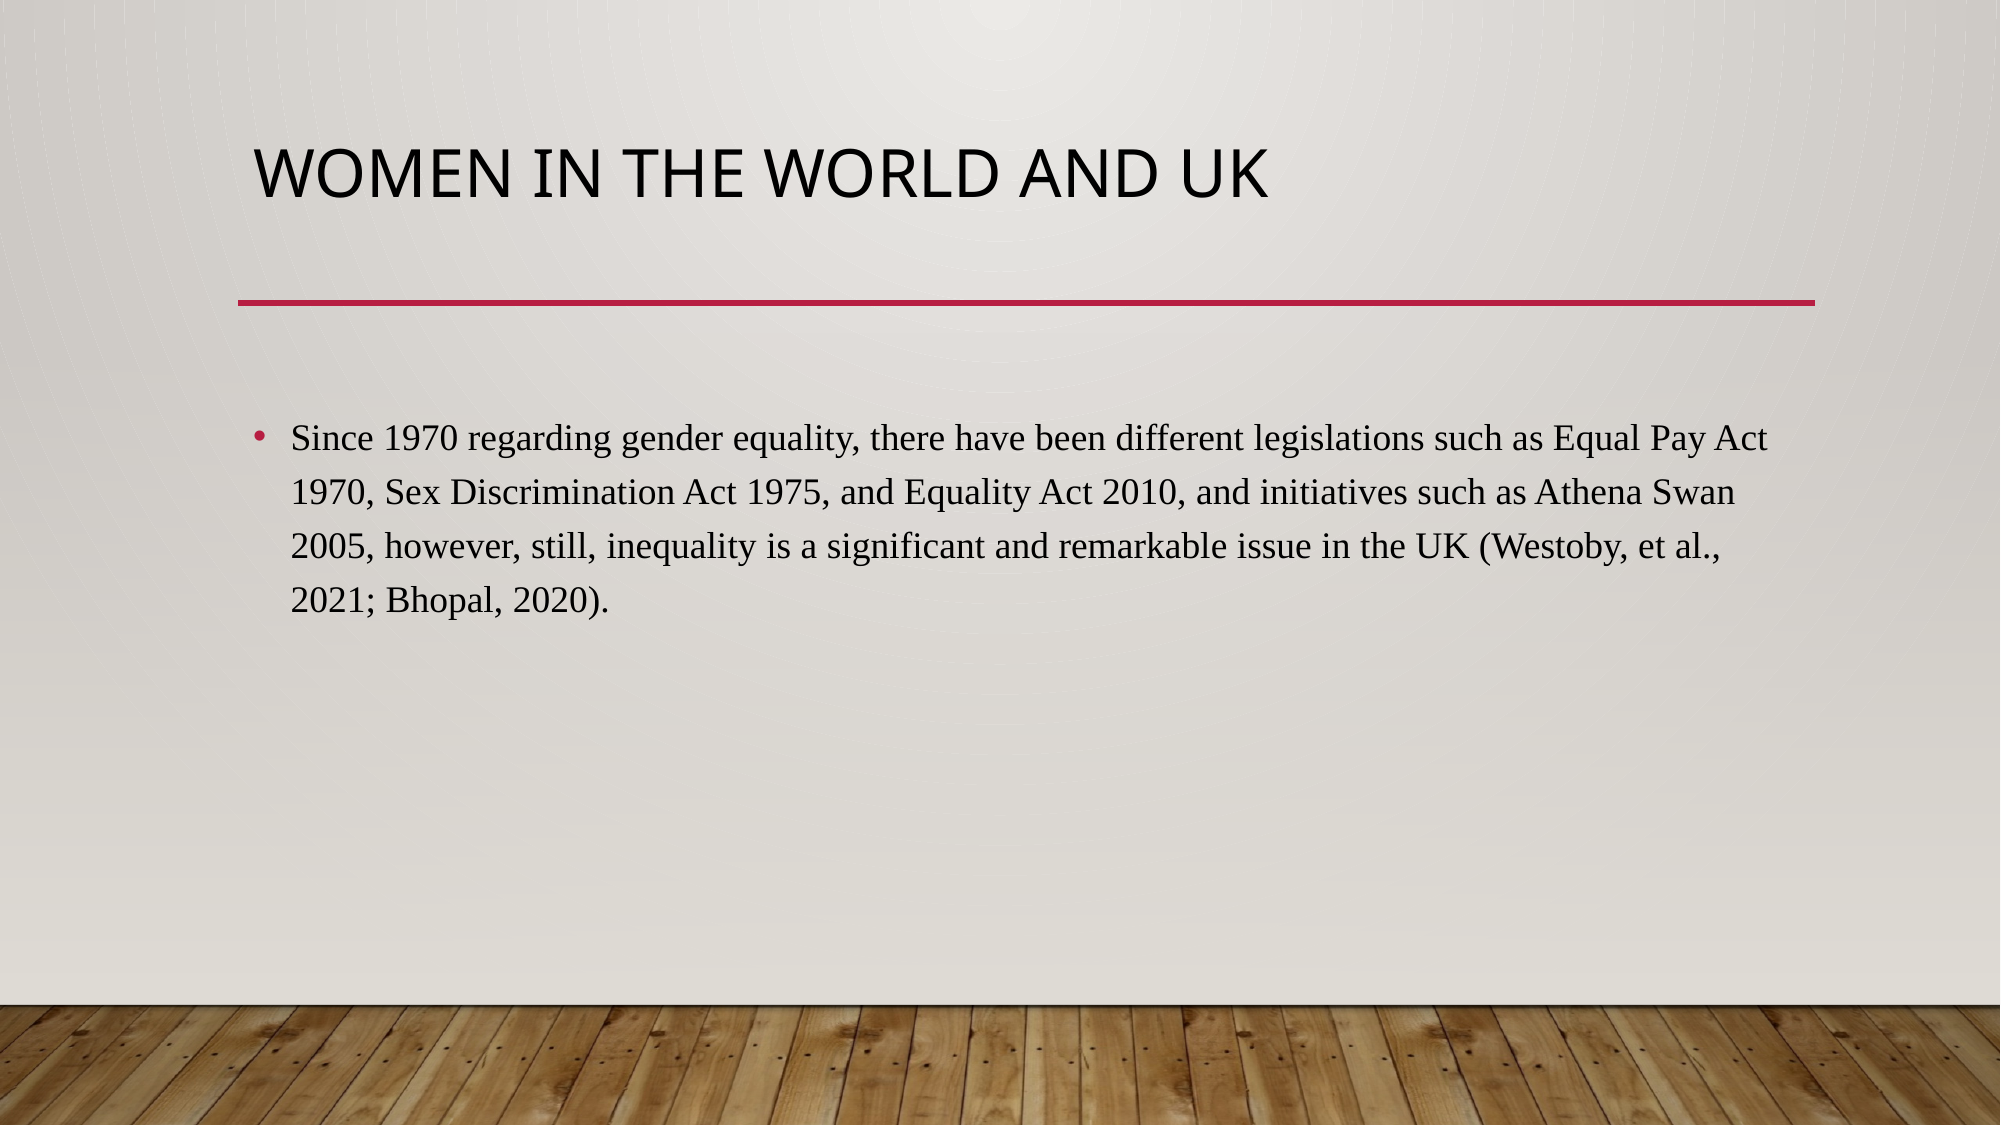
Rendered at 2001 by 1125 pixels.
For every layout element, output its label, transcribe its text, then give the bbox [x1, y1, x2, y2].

picture [0, 1005, 2000, 1125]
list Since 1970 regarding gender equality, there have been different legislations such as Equal Pay Act 1970, Sex Discrimination Act 1975, and Equality Act 2010, and initiatives such as Athena Swan 2005, however, still, inequality is a significant and remarkable issue in the UK (Westoby, et al., 2021; Bhopal, 2020). [238, 330, 1814, 897]
title Women in the world and UK [238, 131, 1814, 305]
